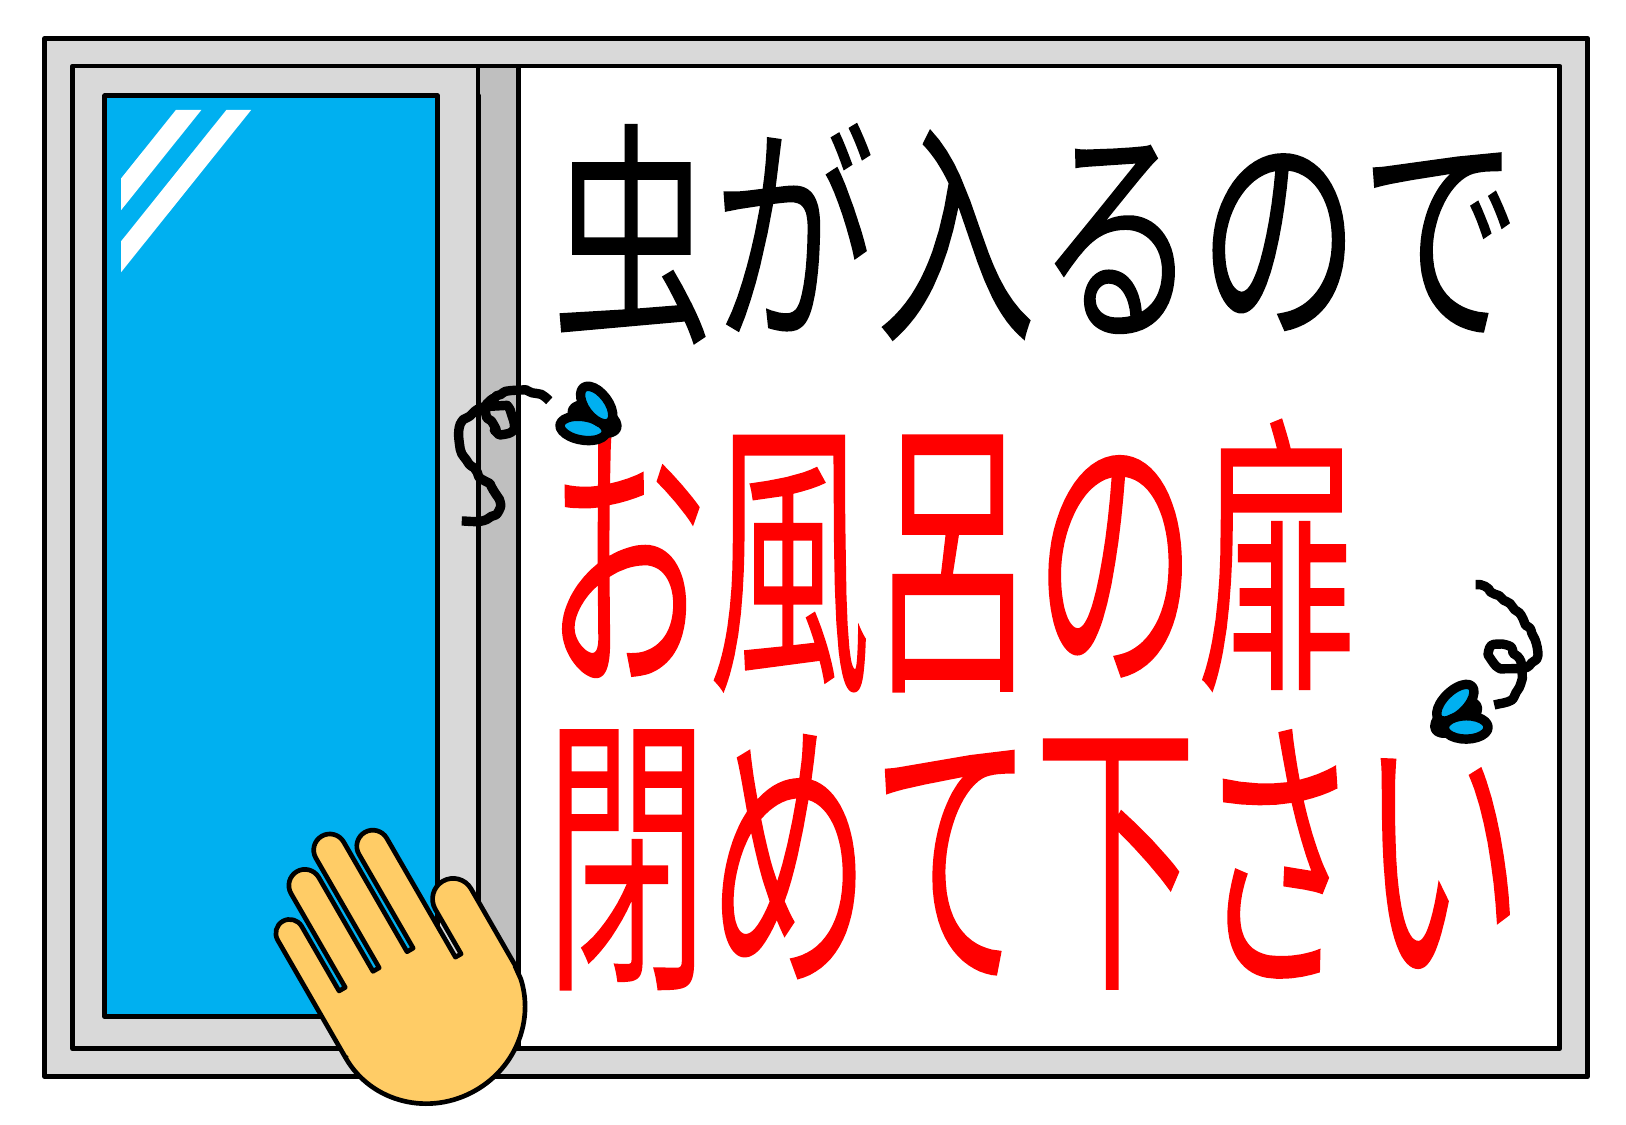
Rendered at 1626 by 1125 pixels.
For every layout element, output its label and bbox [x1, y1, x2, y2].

text_box [347, 1065, 508, 1106]
text_box [523, 979, 528, 1035]
text_box [559, 122, 1511, 991]
text_box [458, 389, 619, 522]
text_box [43, 36, 1590, 1079]
text_box [64, 55, 520, 1058]
text_box [1431, 584, 1539, 742]
